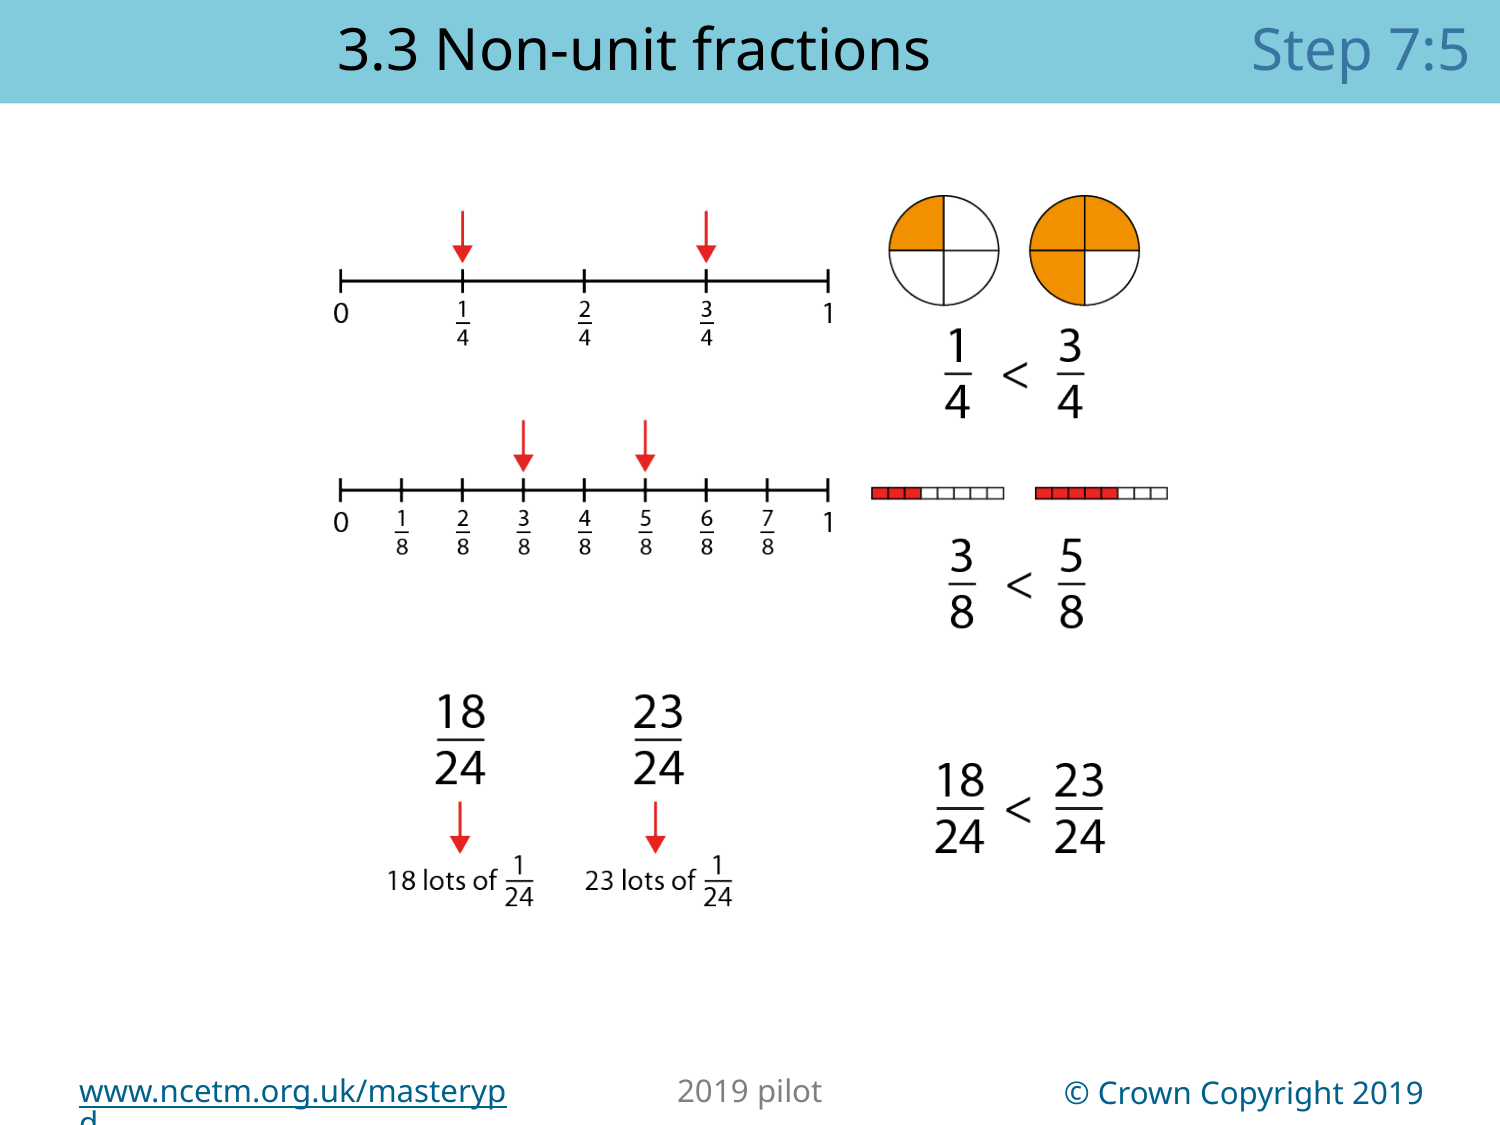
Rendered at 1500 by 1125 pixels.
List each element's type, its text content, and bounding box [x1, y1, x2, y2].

picture [330, 195, 1170, 930]
list 3.3 Non-unit fractions Step 7:5 [0, 0, 1500, 104]
